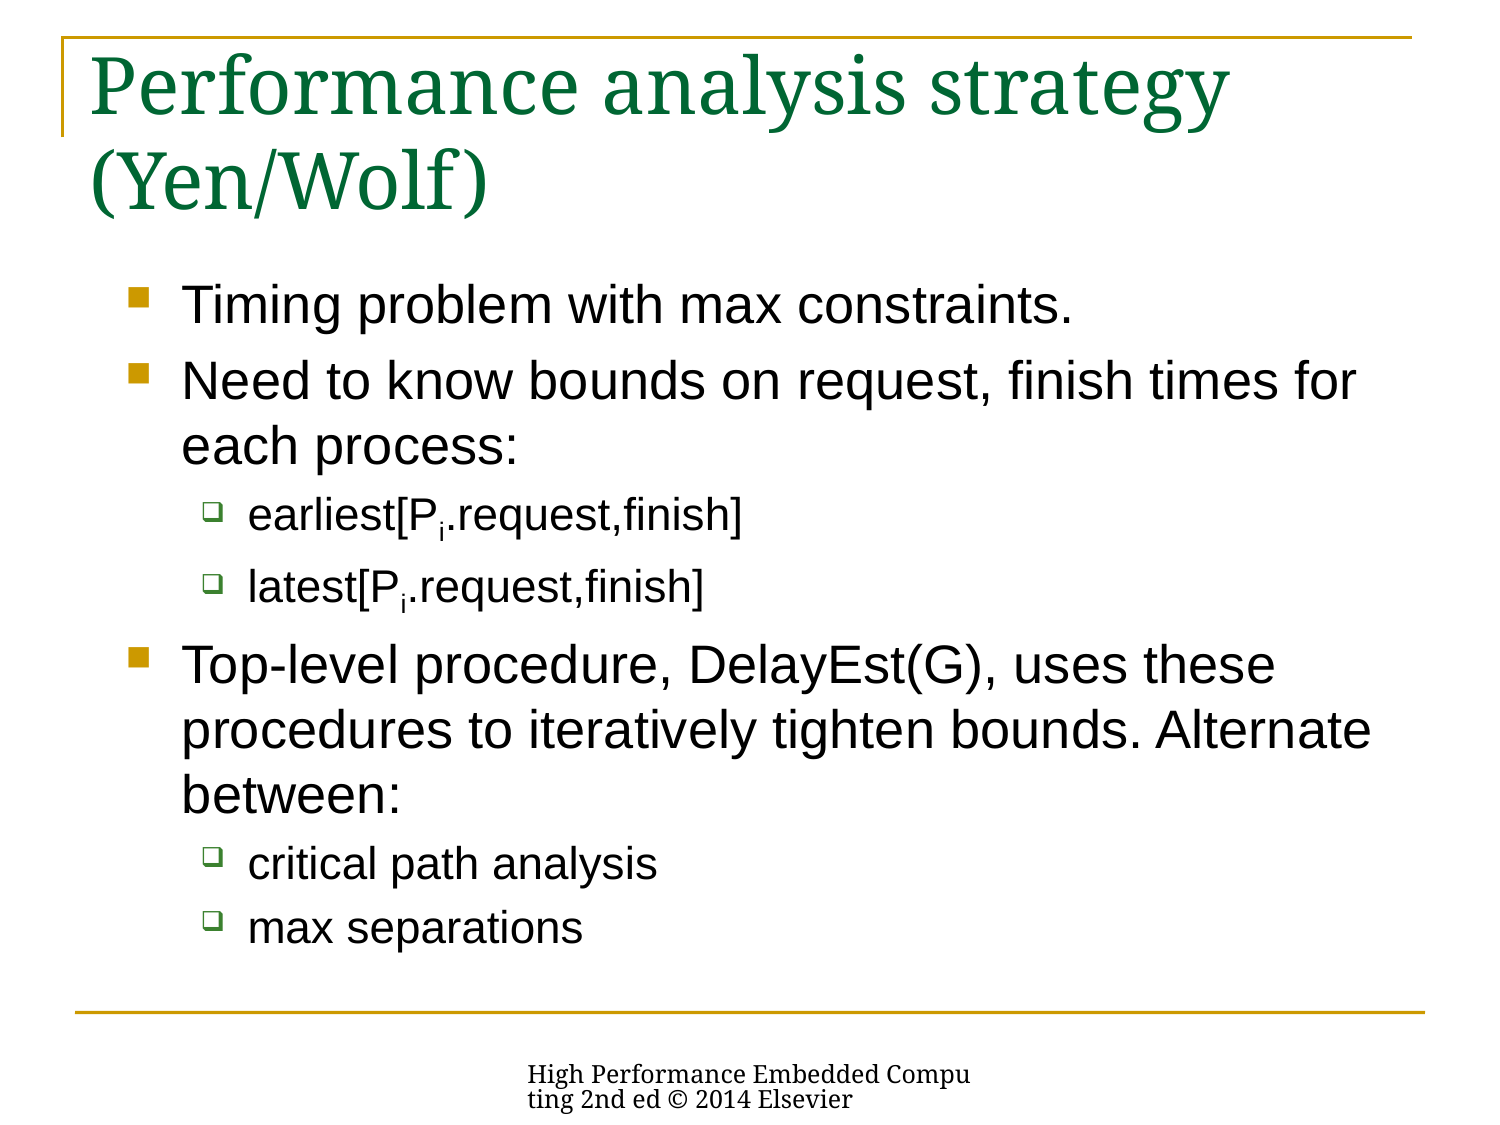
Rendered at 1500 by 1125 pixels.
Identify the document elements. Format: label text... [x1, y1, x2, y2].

title Performance analysis strategy (Yen/Wolf) [75, 45, 1425, 233]
list Timing problem with max constraints. Need to know bounds on request, finish times for each process: earliest[Pi.request,finish] latest[Pi.request,finish] Top-level procedure, DelayEst(G), uses these procedures to iteratively tighten bounds. Alternate between: critical path analysis max separations [75, 262, 1425, 1006]
footer High Performance Embedded Computing 2nd ed © 2014 Elsevier [512, 1025, 988, 1100]
